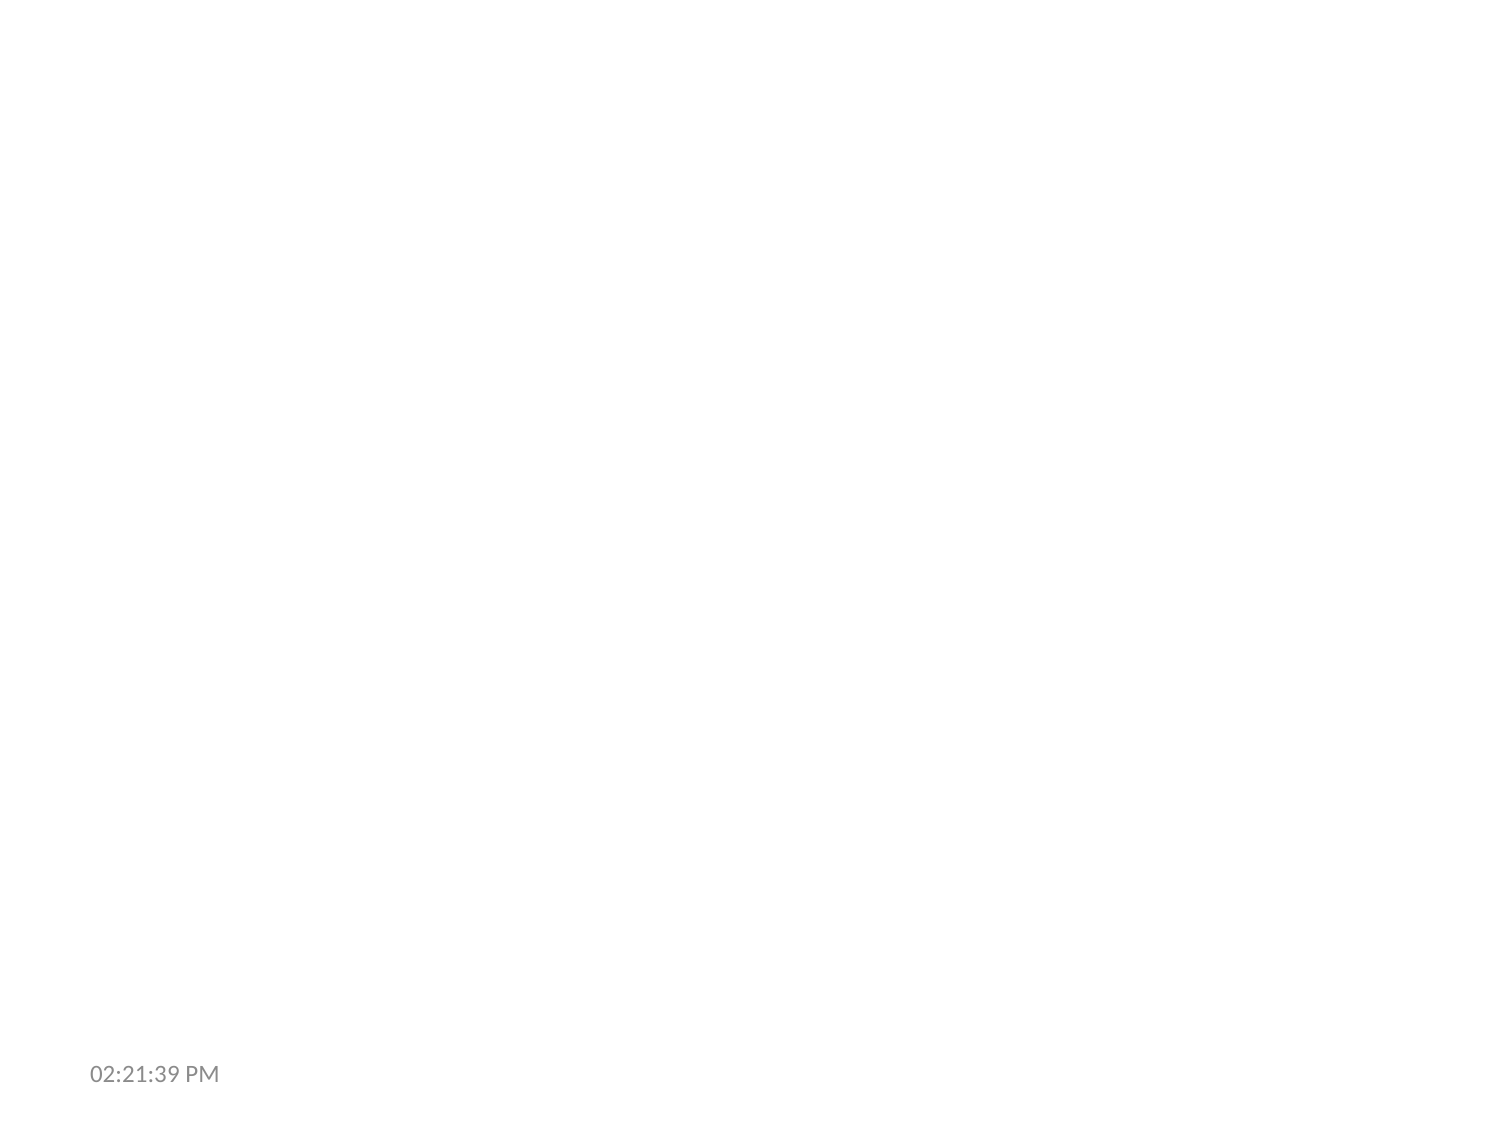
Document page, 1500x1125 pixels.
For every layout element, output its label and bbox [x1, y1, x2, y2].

slide_number [75, 1042, 425, 1103]
